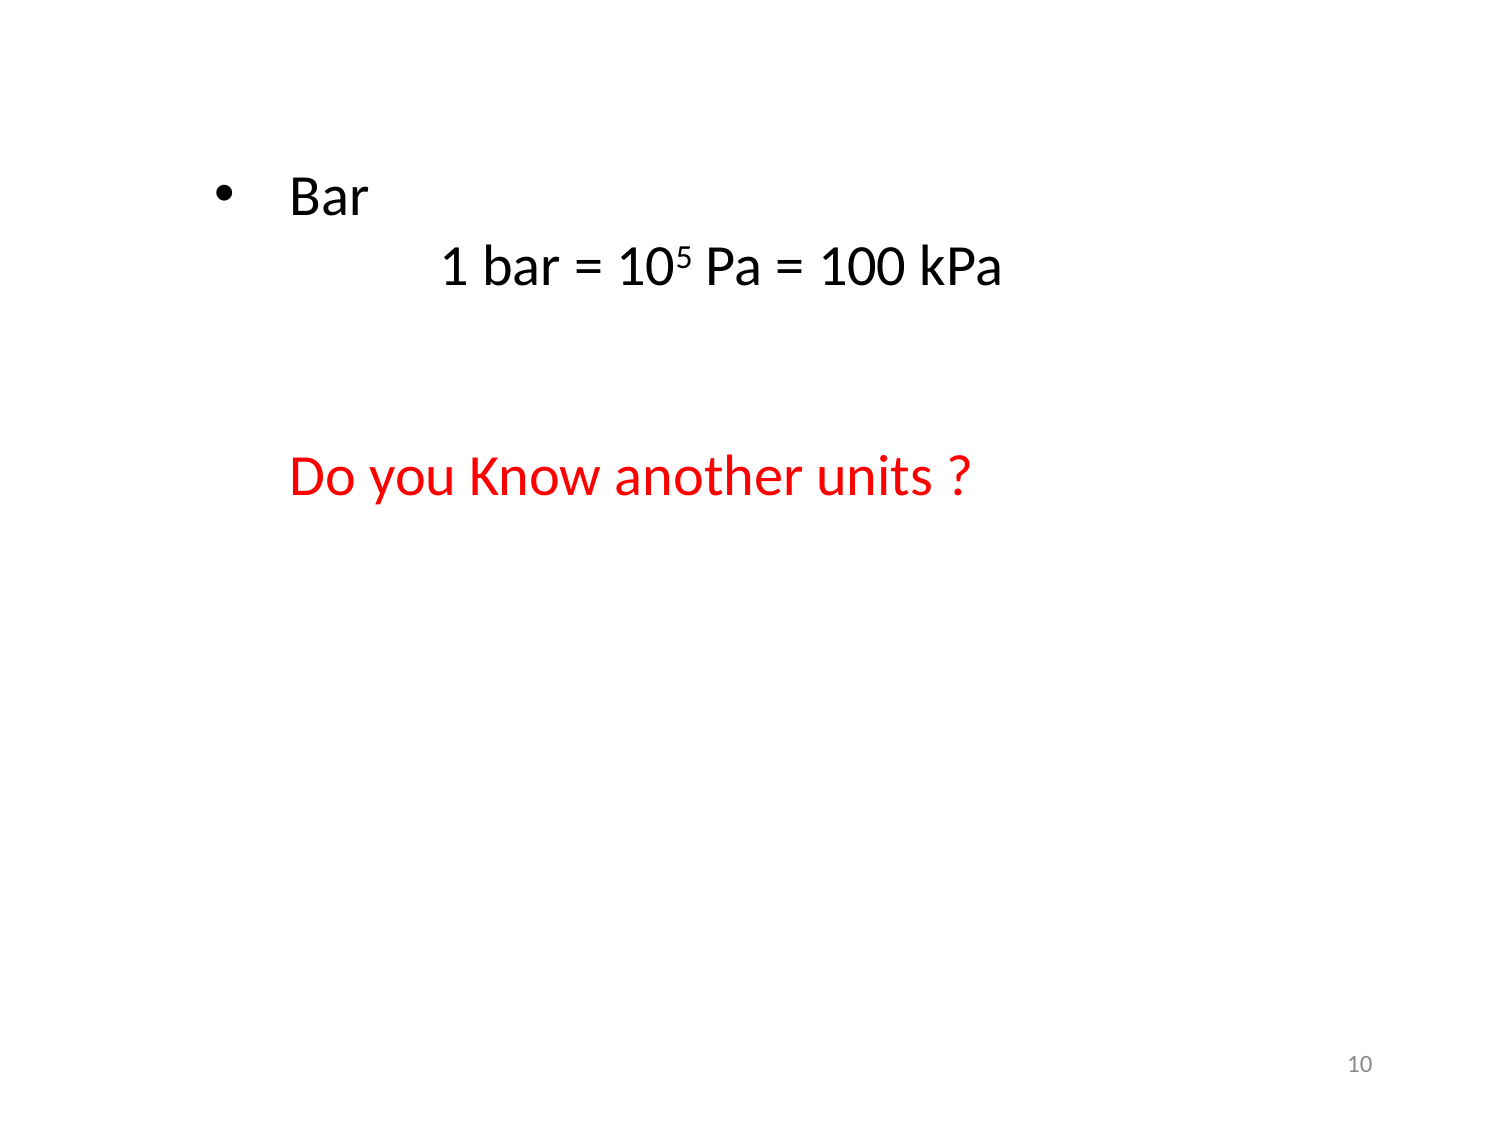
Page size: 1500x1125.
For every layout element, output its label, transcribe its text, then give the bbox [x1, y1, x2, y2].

text_box Bar 1 bar = 105 Pa = 100 kPa Do you Know another units ? [199, 149, 1400, 515]
slide_number 10 [1074, 1025, 1388, 1100]
